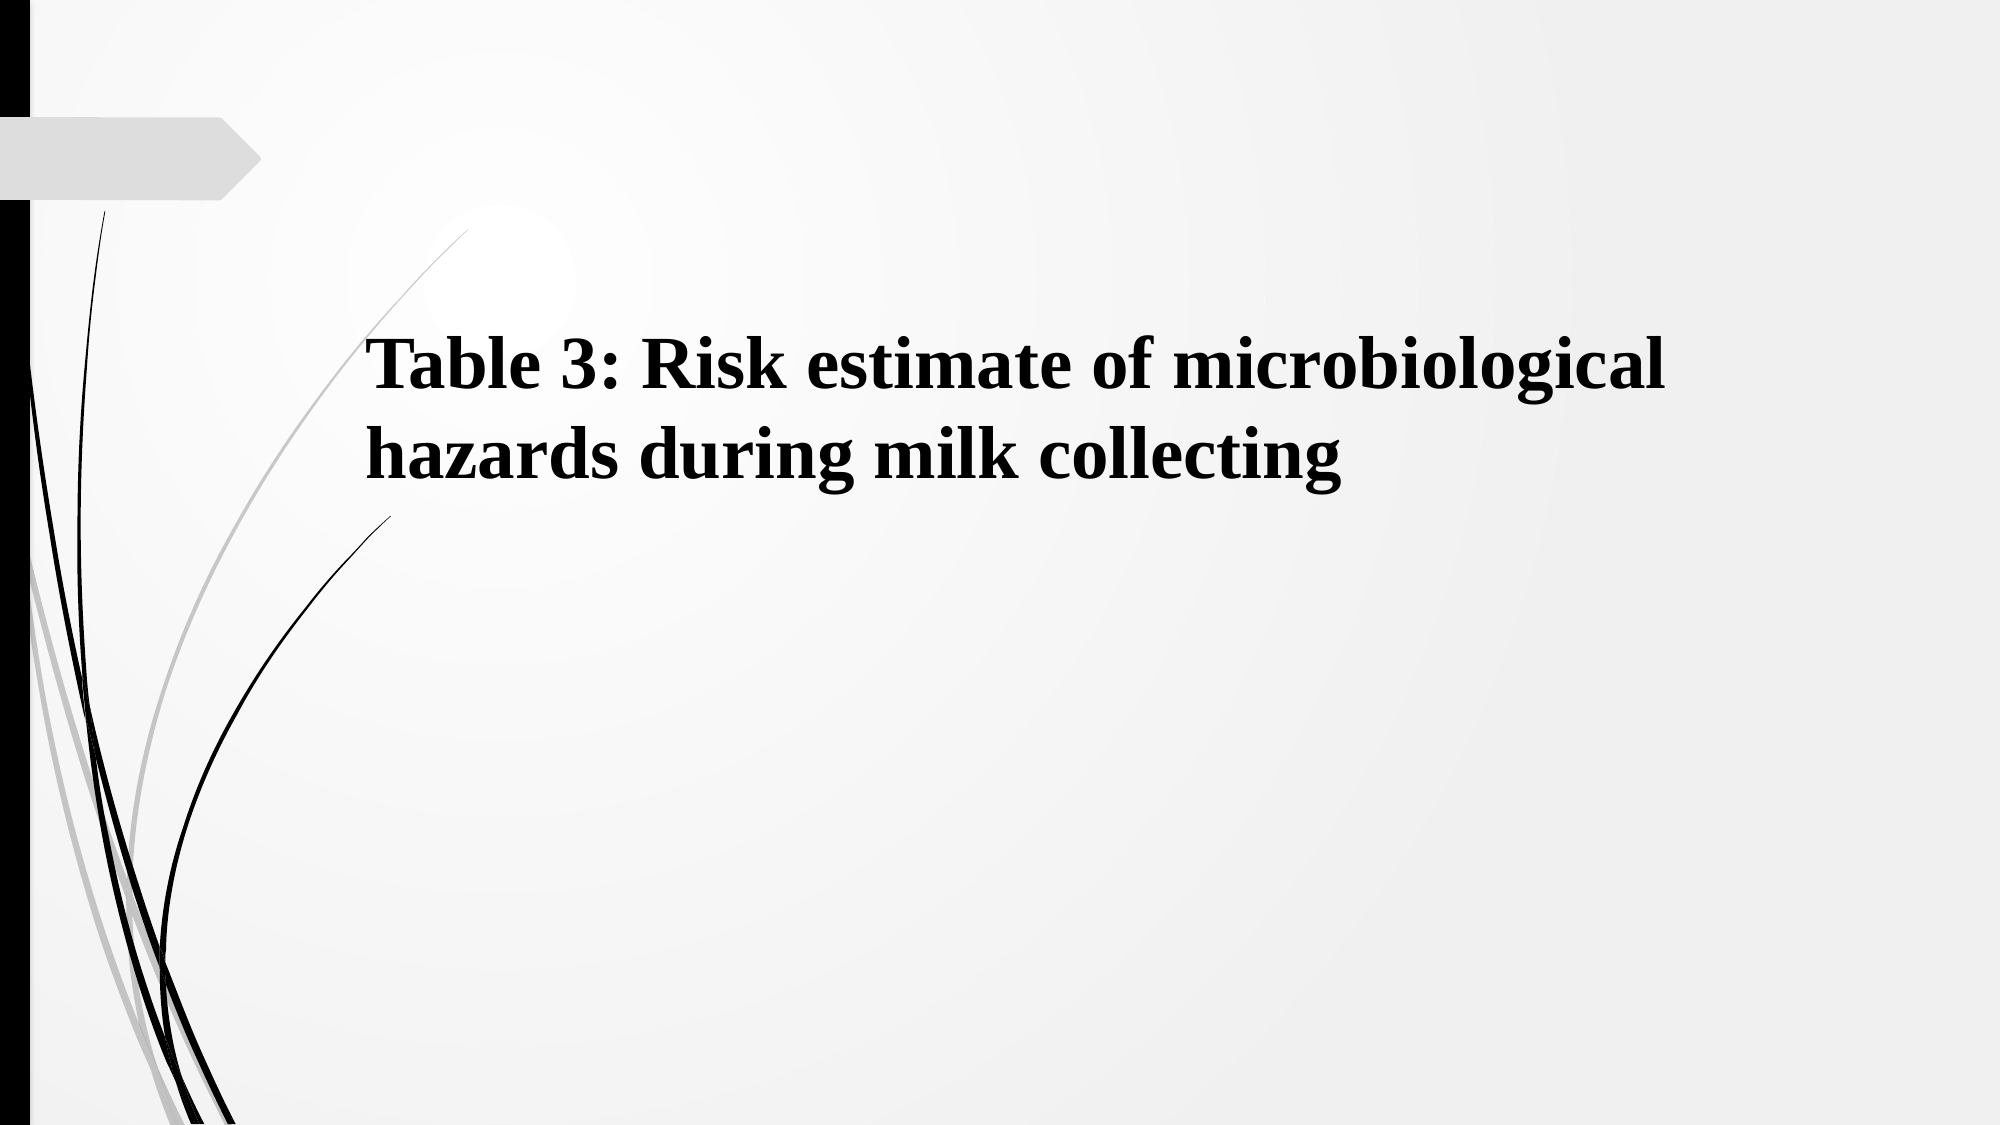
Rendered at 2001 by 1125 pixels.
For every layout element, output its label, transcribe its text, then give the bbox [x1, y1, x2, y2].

title Table 3: Risk estimate of microbiological hazards during milk collecting [350, 305, 1854, 718]
